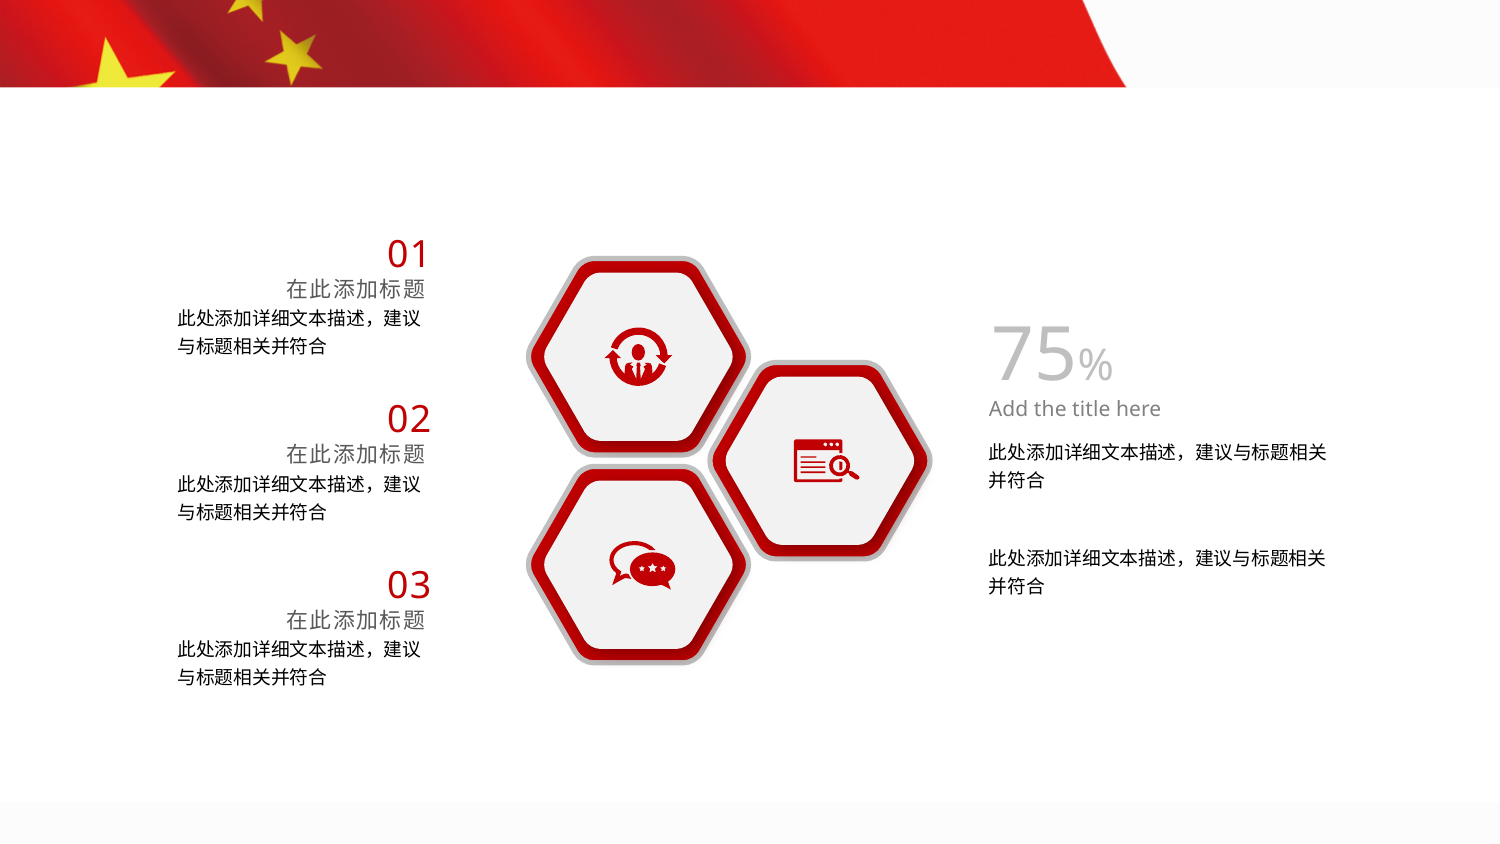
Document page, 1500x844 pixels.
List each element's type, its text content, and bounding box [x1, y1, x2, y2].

text_box 此处添加详细文本描述，建议与标题相关并符合 [973, 533, 1349, 605]
text_box 75% [976, 297, 1129, 403]
text_box 此处添加详细文本描述，建议与标题相关并符合 [974, 427, 1349, 499]
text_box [527, 258, 750, 456]
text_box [150, 387, 449, 532]
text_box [708, 362, 932, 560]
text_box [527, 466, 750, 664]
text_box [793, 439, 861, 483]
picture [0, 0, 1398, 87]
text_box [609, 540, 676, 590]
text_box Add the title here [974, 387, 1233, 428]
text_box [150, 222, 449, 366]
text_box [604, 327, 673, 387]
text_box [150, 553, 449, 698]
